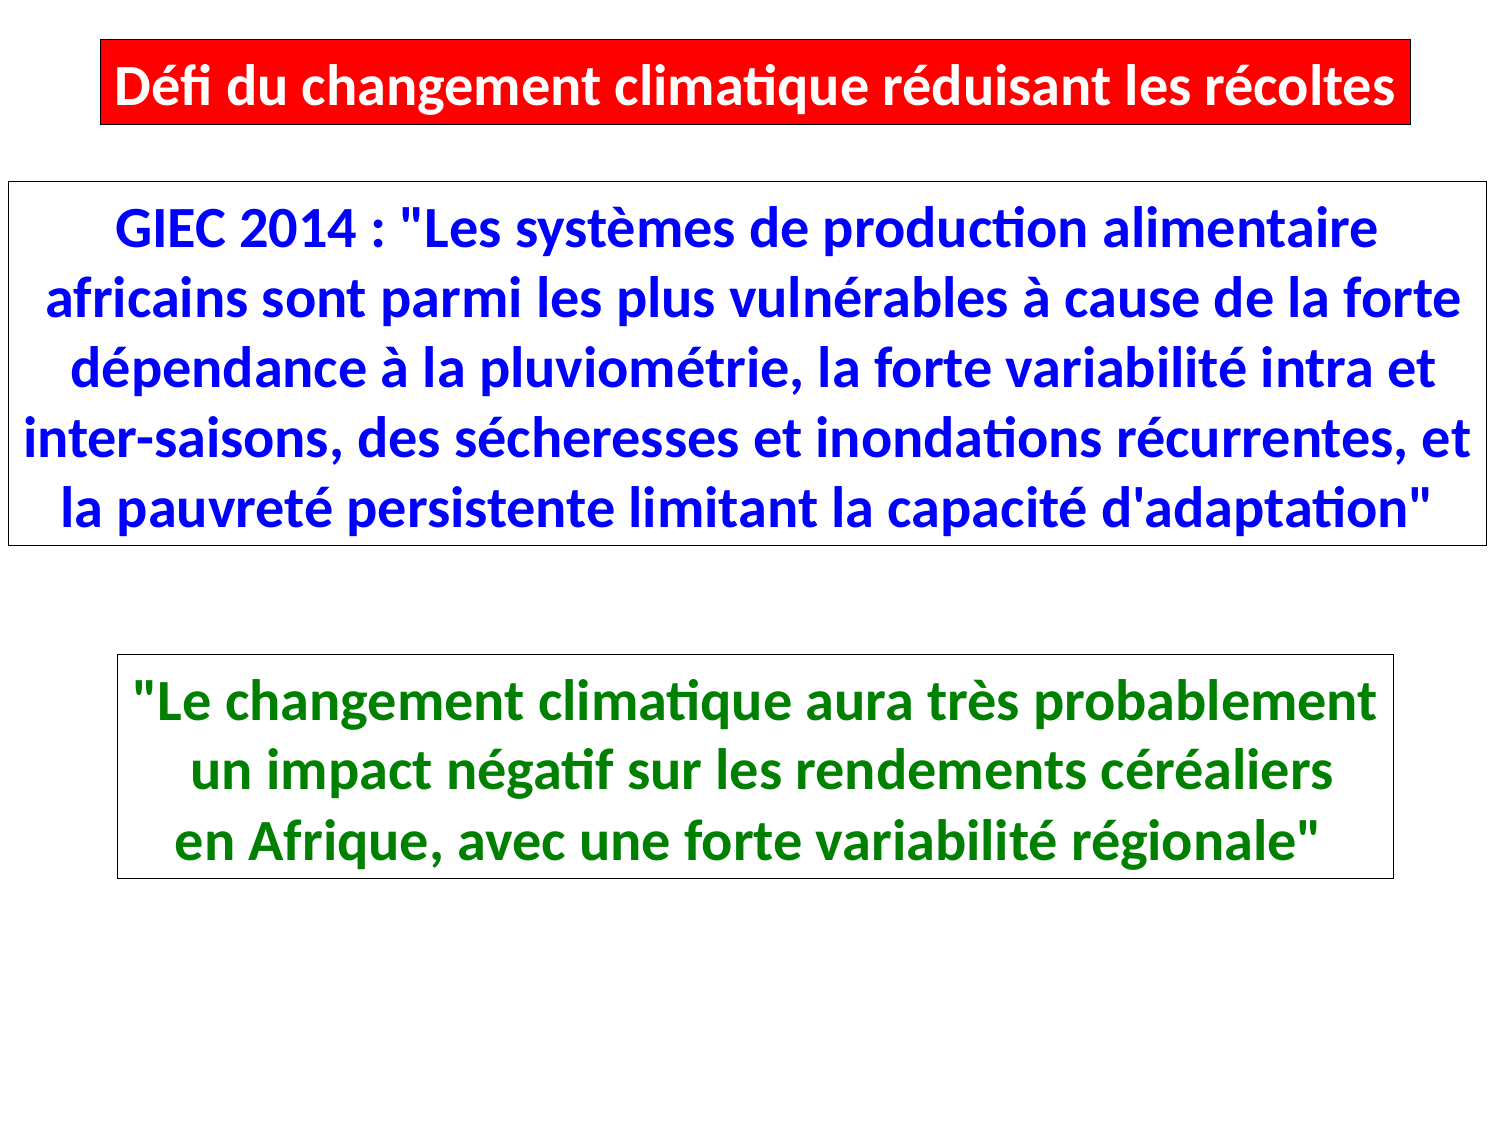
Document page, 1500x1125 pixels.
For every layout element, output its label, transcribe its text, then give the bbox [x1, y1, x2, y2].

text_box "Le changement climatique aura très probablement un impact négatif sur les rendements céréaliers en Afrique, avec une forte variabilité régionale" [117, 654, 1394, 879]
text_box Défi du changement climatique réduisant les récoltes [100, 39, 1411, 125]
text_box GIEC 2014 : "Les systèmes de production alimentaire africains sont parmi les plus vulnérables à cause de la forte dépendance à la pluviométrie, la forte variabilité intra et inter-saisons, des sécheresses et inondations récurrentes, et la pauvreté persistente limitant la capacité d'adaptation" [8, 181, 1487, 546]
